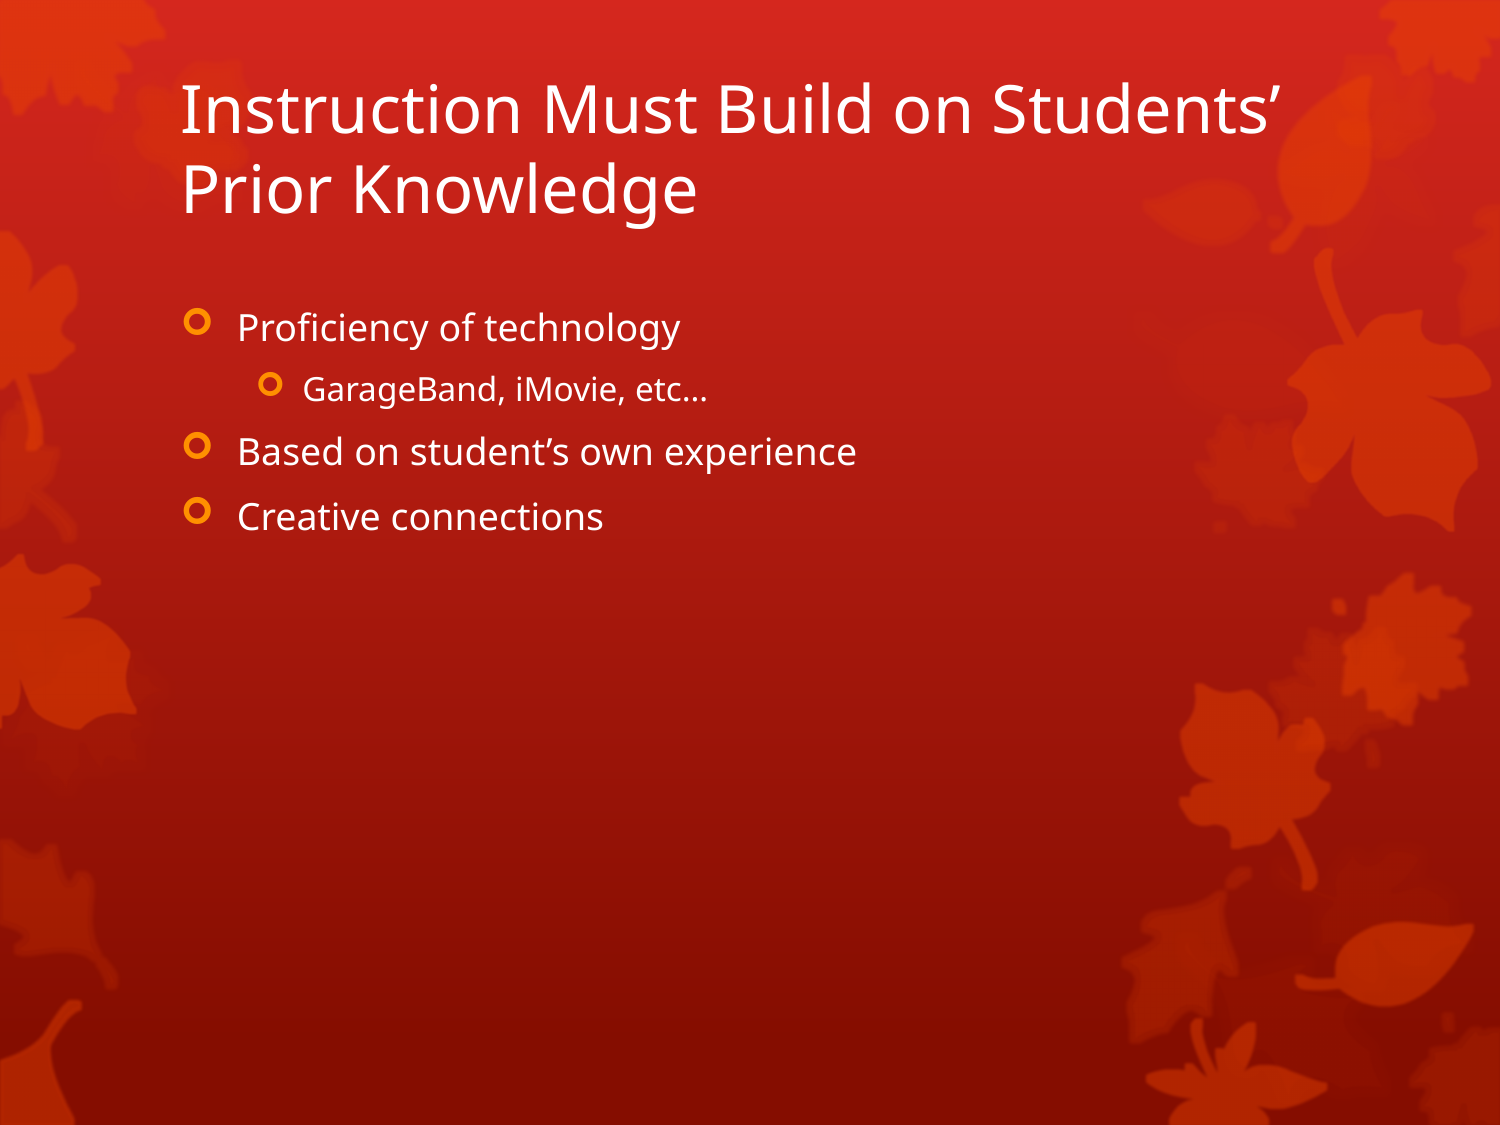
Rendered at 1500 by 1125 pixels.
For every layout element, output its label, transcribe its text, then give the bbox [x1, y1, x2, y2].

title Instruction Must Build on Students’ Prior Knowledge [165, 110, 1335, 263]
list Proficiency of technology GarageBand, iMovie, etc… Based on student’s own experience Creative connections [165, 296, 1335, 962]
